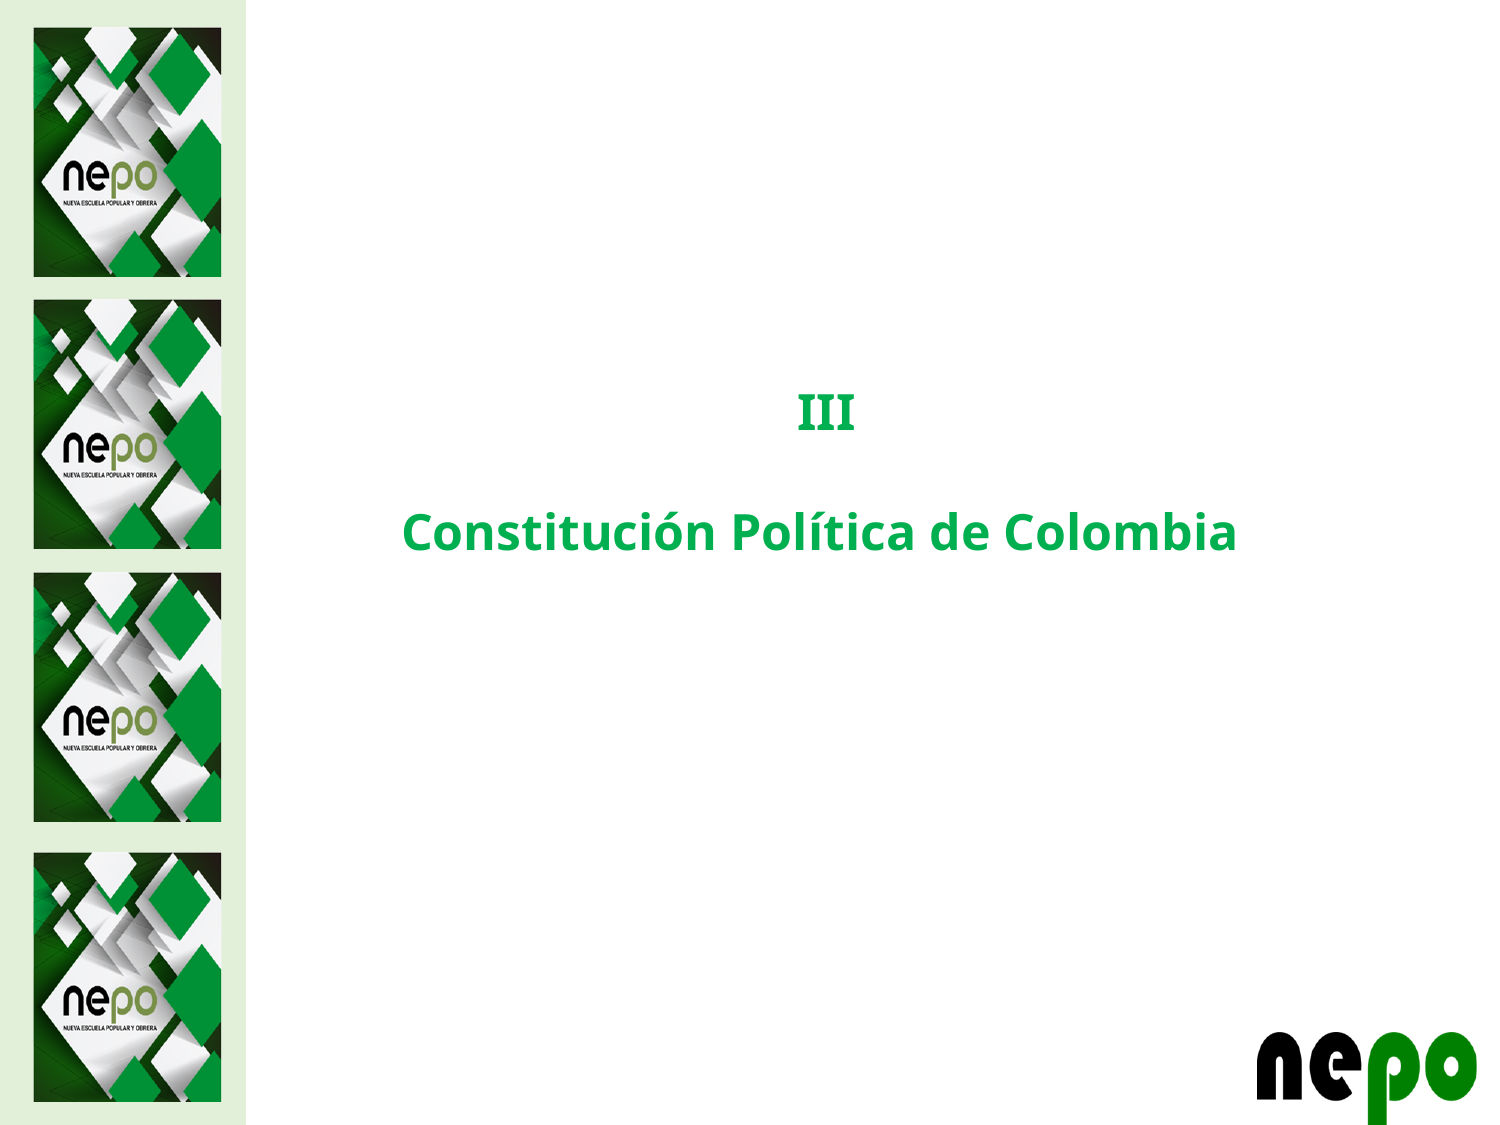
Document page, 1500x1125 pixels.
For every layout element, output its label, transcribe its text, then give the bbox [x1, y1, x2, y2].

picture [0, 0, 246, 1125]
text_box III Constitución Política de Colombia [383, 373, 1270, 569]
picture [1257, 1032, 1477, 1125]
